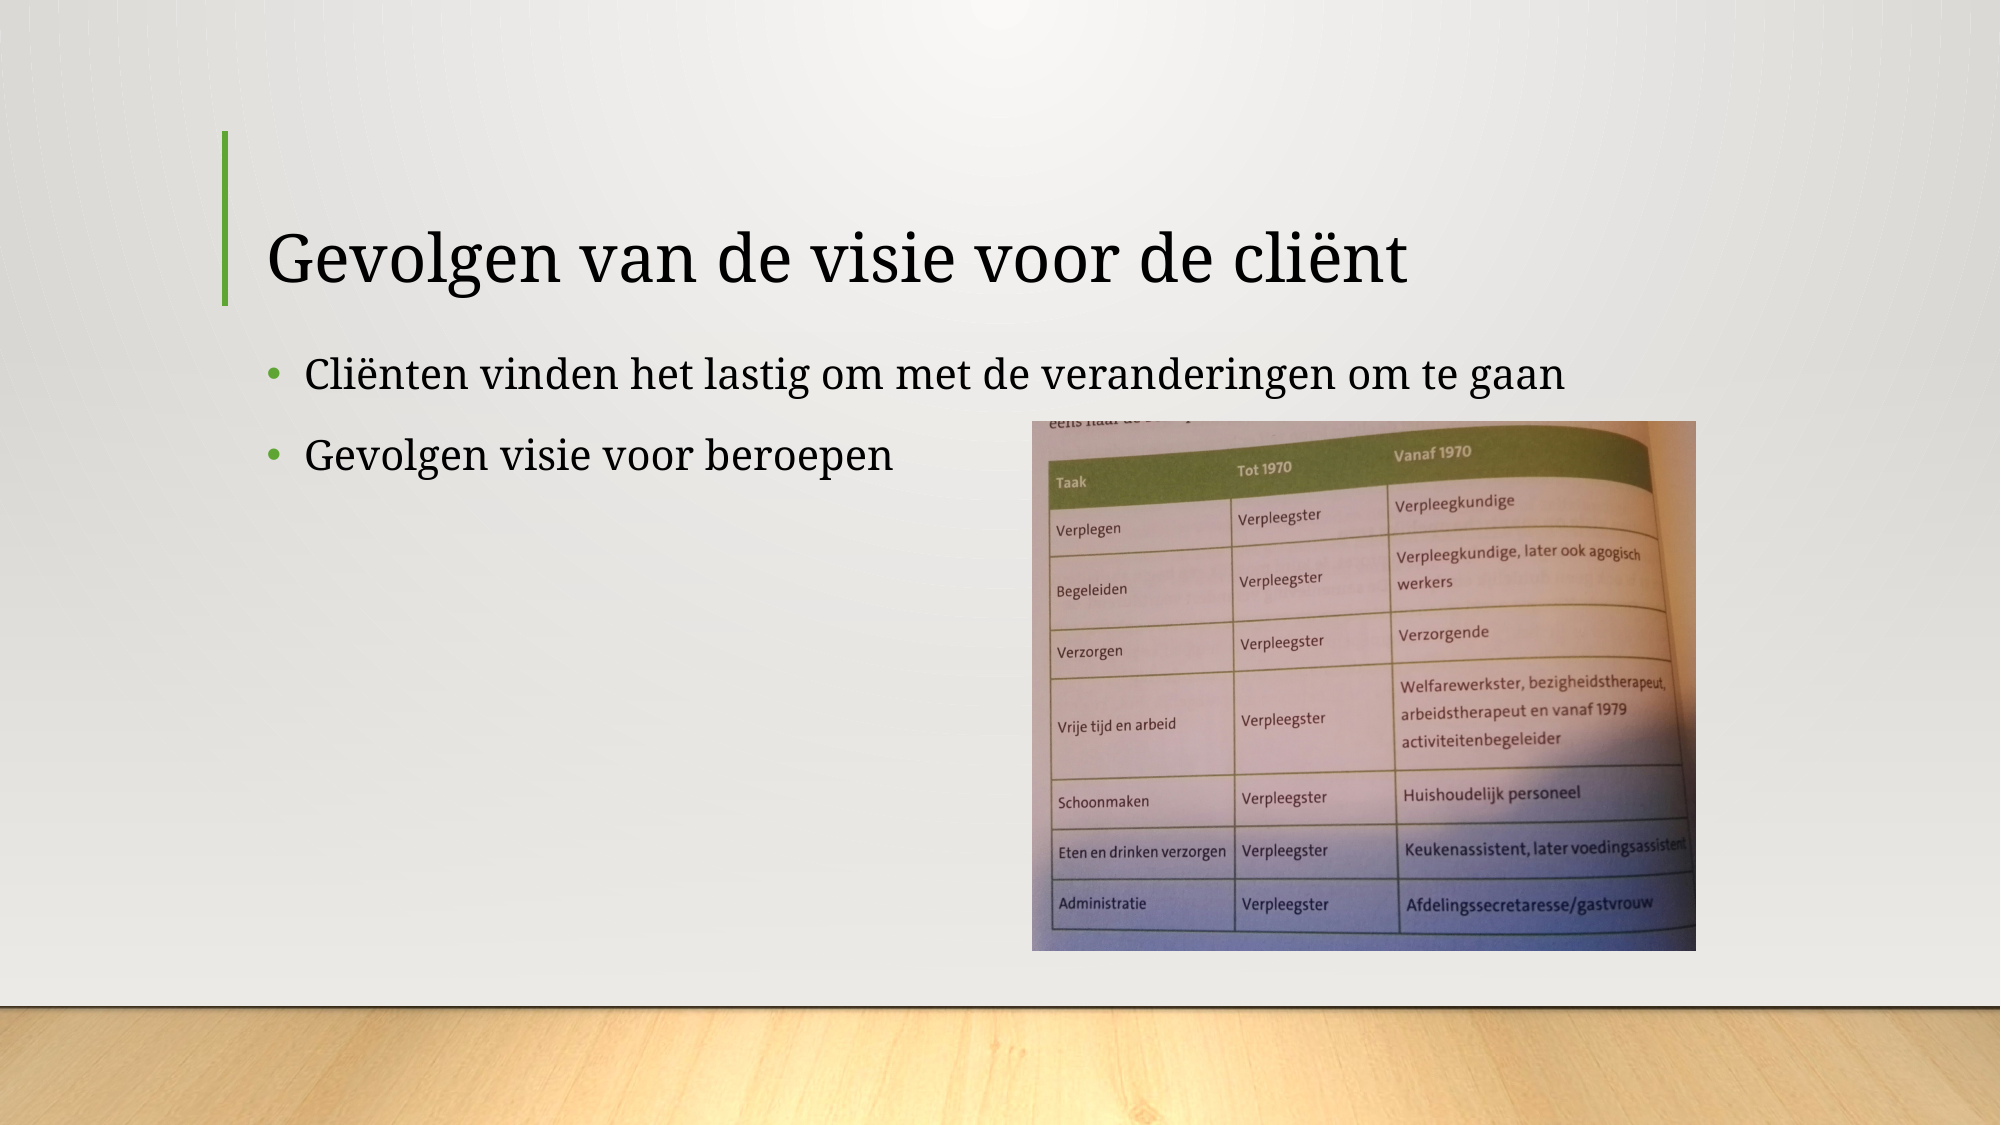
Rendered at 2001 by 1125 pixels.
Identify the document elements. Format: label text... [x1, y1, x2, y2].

list Cliënten vinden het lastig om met de veranderingen om te gaan Gevolgen visie voor beroepen [251, 330, 1814, 897]
title Gevolgen van de visie voor de cliënt [251, 131, 1814, 305]
picture [0, 1006, 2000, 1125]
picture [1032, 421, 1696, 951]
